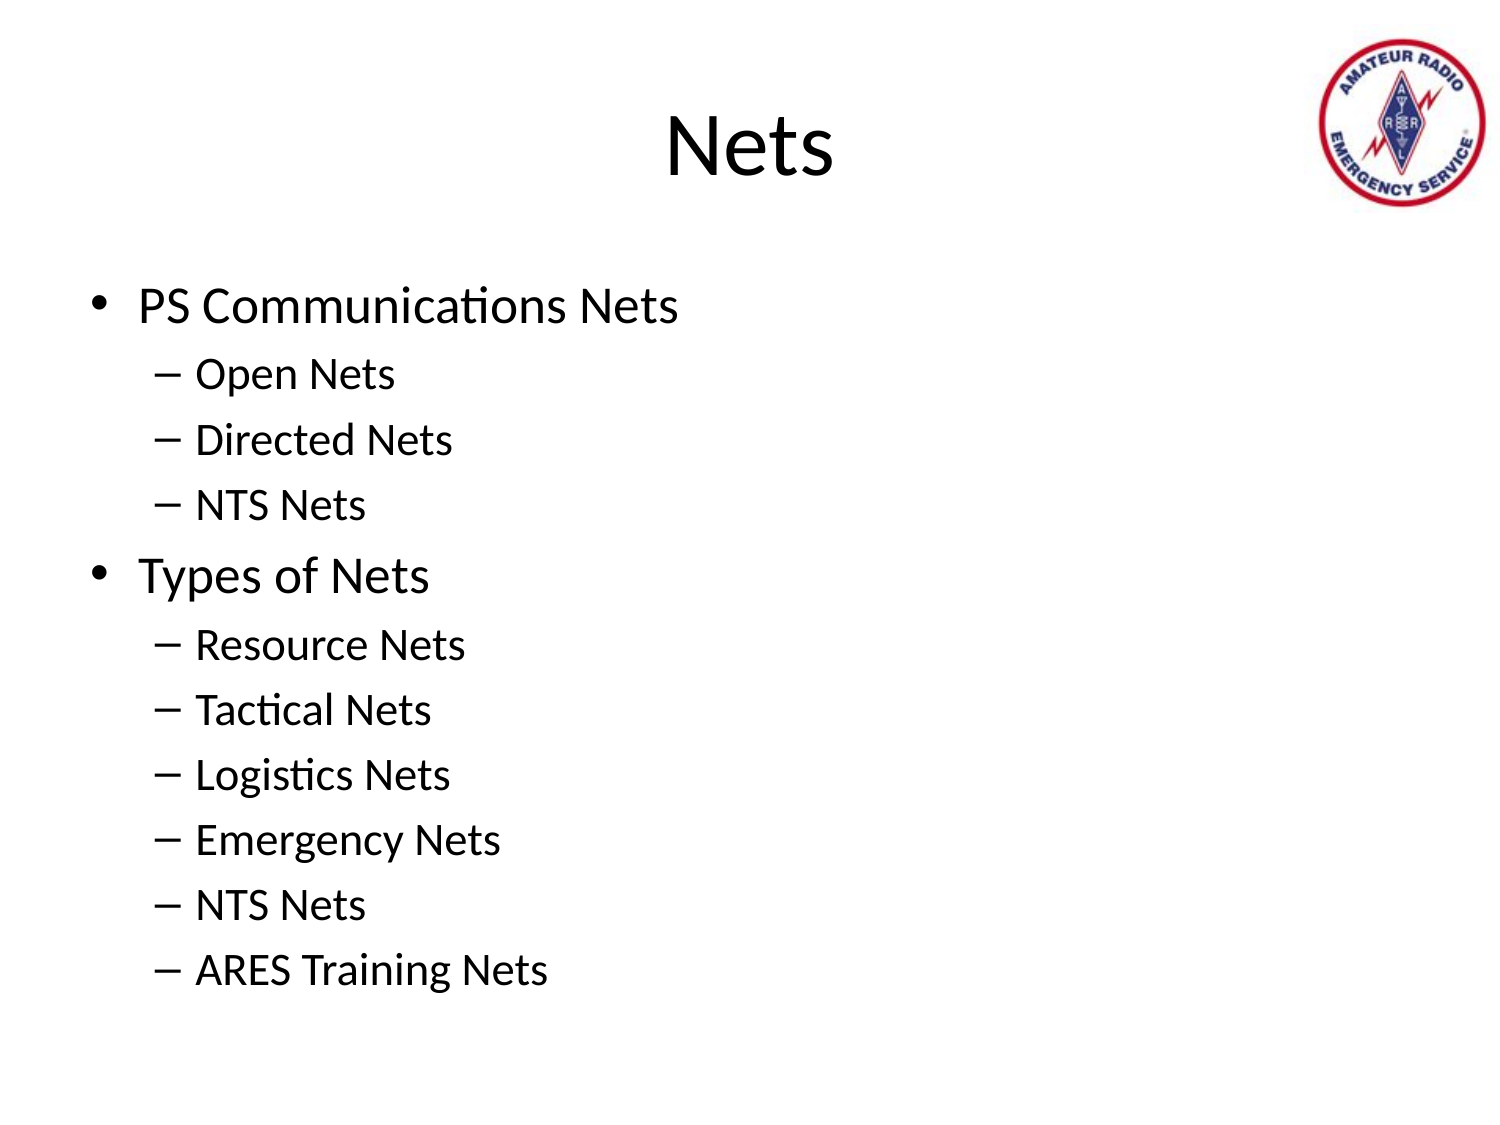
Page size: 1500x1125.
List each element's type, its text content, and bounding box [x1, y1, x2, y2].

picture [1304, 24, 1500, 213]
list PS Communications Nets Open Nets Directed Nets NTS Nets Types of Nets Resource Nets Tactical Nets Logistics Nets Emergency Nets NTS Nets ARES Training Nets [75, 262, 1425, 1005]
title Nets [75, 45, 1425, 233]
